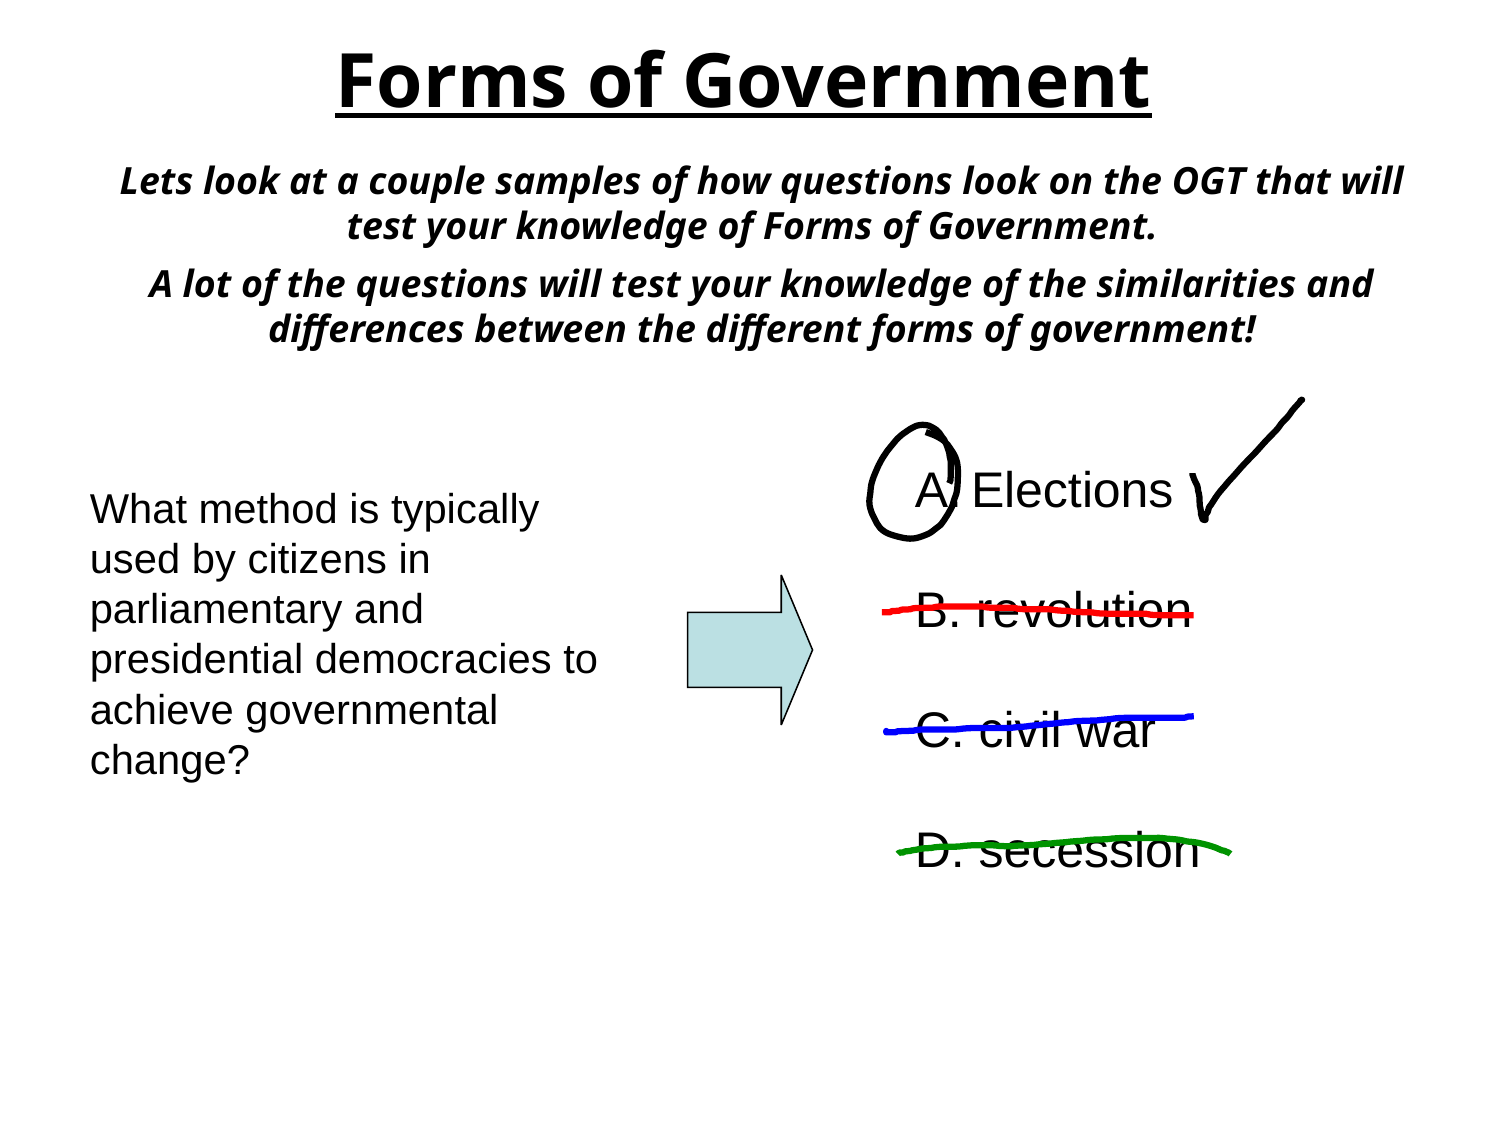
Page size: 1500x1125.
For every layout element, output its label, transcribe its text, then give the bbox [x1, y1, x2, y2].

text_box Lets look at a couple samples of how questions look on the OGT that will test your knowledge of Forms of Government. A lot of the questions will test your knowledge of the similarities and differences between the different forms of government! [99, 149, 1425, 358]
text_box [50, 275, 688, 336]
text_box [885, 715, 1194, 734]
text_box Elections B. revolution C. civil war D. secession [900, 547, 1238, 885]
text_box [881, 605, 1194, 616]
text_box Forms of Government [74, 24, 1413, 130]
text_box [869, 399, 1303, 539]
text_box [687, 574, 813, 725]
text_box [897, 837, 1231, 855]
text_box What method is typically used by citizens in parliamentary and presidential democracies to achieve governmental change? [75, 474, 650, 790]
